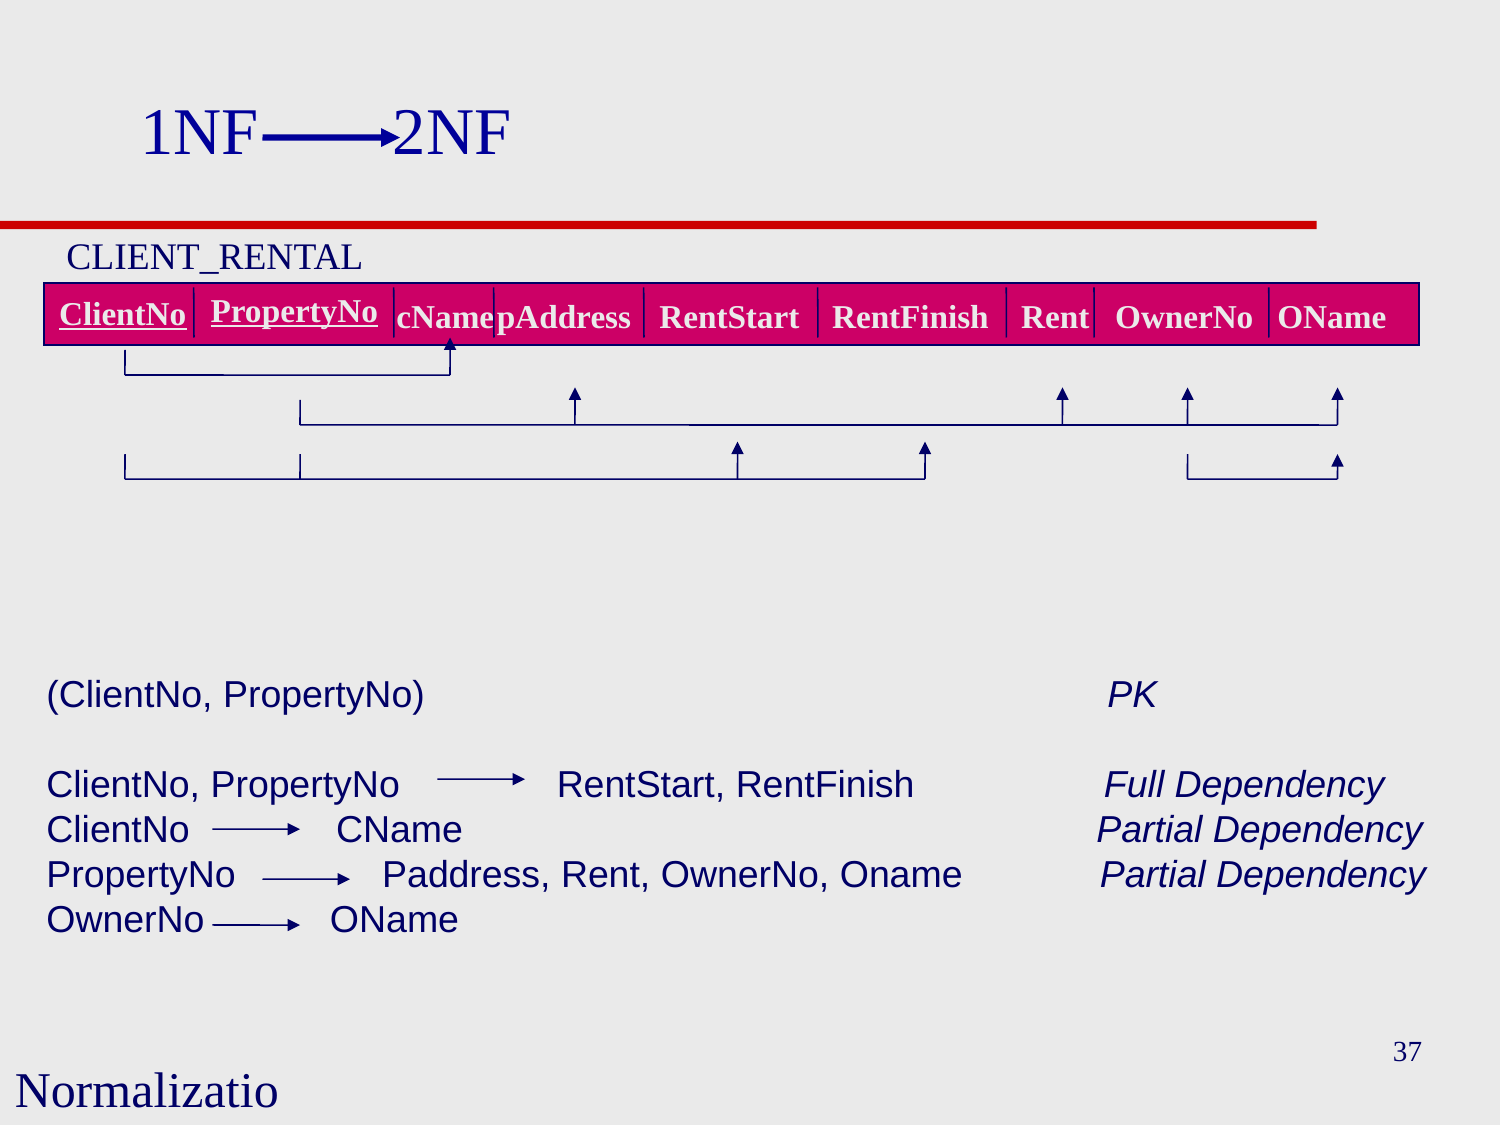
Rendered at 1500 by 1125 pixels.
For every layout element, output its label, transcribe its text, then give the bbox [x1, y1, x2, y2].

text_box [394, 282, 1419, 346]
text_box [437, 772, 526, 786]
text_box [569, 387, 581, 398]
text_box [262, 131, 400, 144]
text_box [124, 441, 926, 480]
text_box (ClientNo, PropertyNo) PK ClientNo, PropertyNo RentStart, RentFinish Full Dependency ClientNo CName Partial Dependency PropertyNo Paddress, Rent, OwnerNo, Oname Partial Dependency OwnerNo OName [31, 662, 1442, 948]
text_box [43, 282, 446, 346]
slide_number 37 [1124, 1012, 1438, 1088]
text_box [1332, 387, 1344, 400]
text_box [444, 337, 457, 350]
text_box [1182, 387, 1193, 398]
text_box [124, 349, 451, 376]
slide_number Normalization [0, 1050, 313, 1125]
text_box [299, 399, 1338, 426]
text_box CLIENT_RENTAL [51, 224, 379, 285]
title 1NF 2NF [124, 0, 1401, 176]
text_box [212, 918, 301, 932]
text_box [212, 822, 301, 836]
text_box Rent [1006, 287, 1100, 343]
text_box RentFinish [817, 287, 1005, 343]
text_box OName [1262, 287, 1402, 343]
text_box RentStart [644, 287, 815, 343]
text_box cName [381, 287, 482, 343]
text_box ClientNo [44, 285, 202, 340]
text_box [1331, 454, 1344, 480]
text_box PropertyNo [195, 282, 394, 337]
text_box [262, 873, 350, 886]
text_box pAddress [482, 287, 644, 343]
text_box OwnerNo [1100, 287, 1262, 343]
text_box [1057, 387, 1068, 398]
